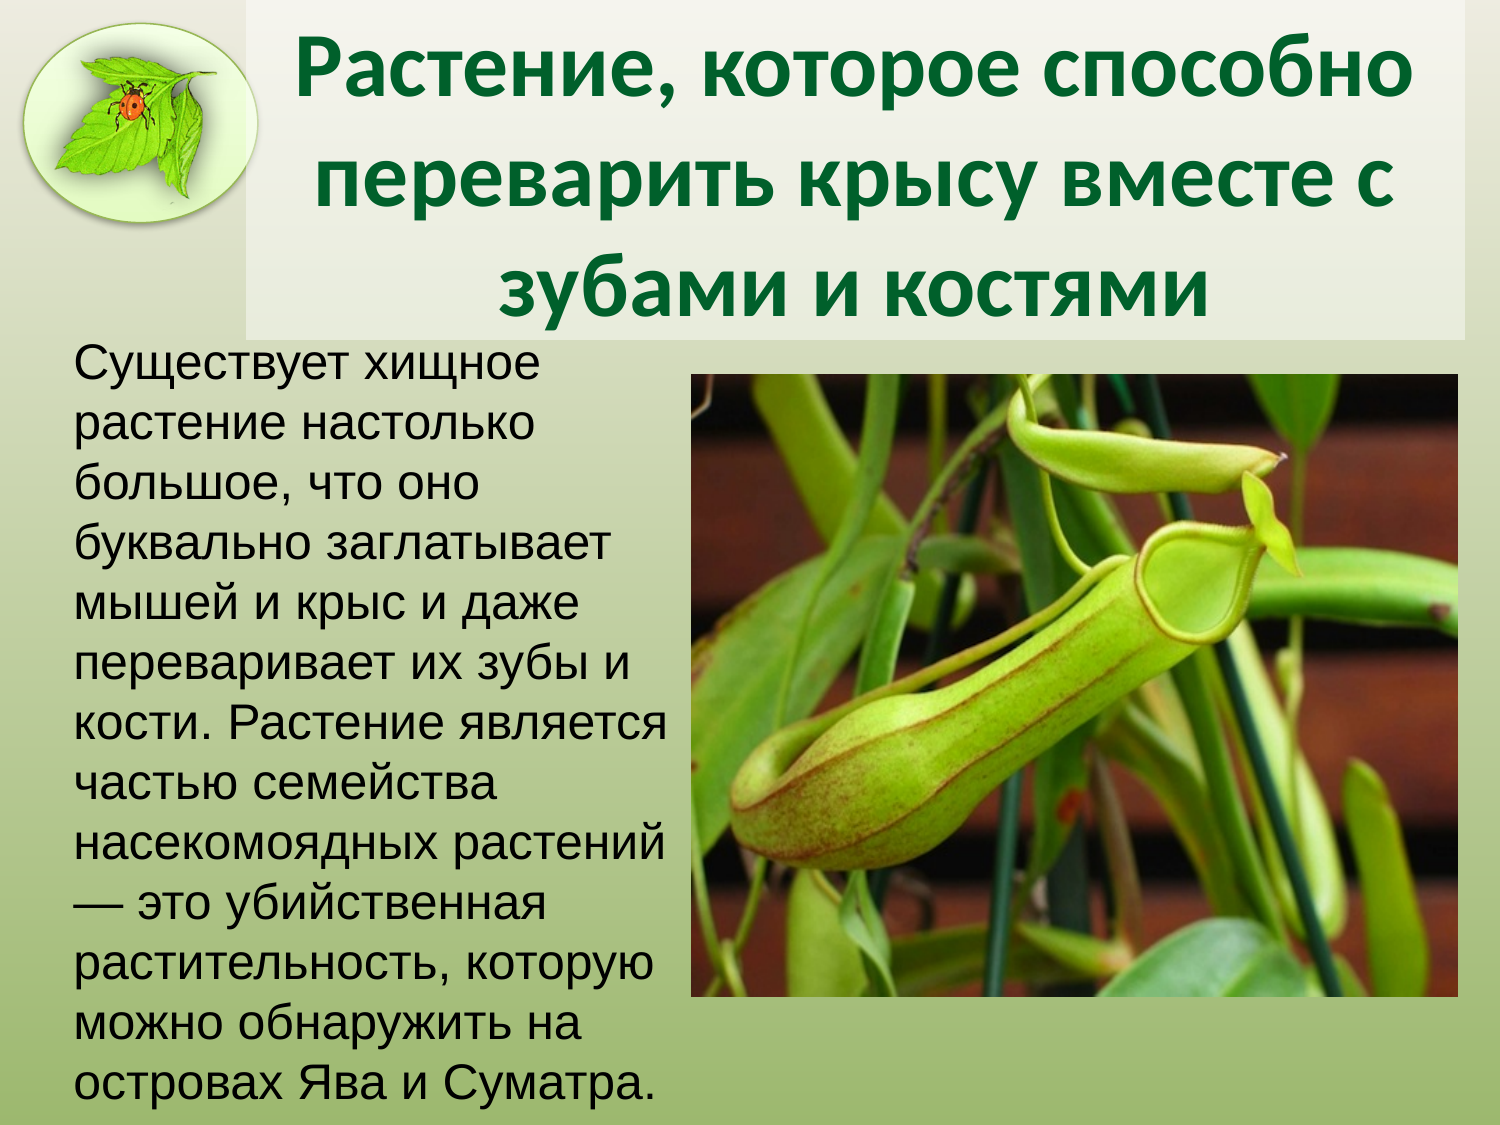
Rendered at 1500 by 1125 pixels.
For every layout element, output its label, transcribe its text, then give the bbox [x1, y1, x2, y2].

text_box Существует хищное растение настолько большое, что оно буквально заглатывает мышей и крыс и даже переваривает их зубы и кости. Растение является частью семейства насекомоядных растений — это убийственная растительность, которую можно обнаружить на островах Ява и Суматра. [58, 322, 692, 1117]
picture [46, 35, 227, 211]
title Растение, которое способно переварить крысу вместе с зубами и костями [246, 0, 1465, 340]
picture [691, 374, 1458, 997]
